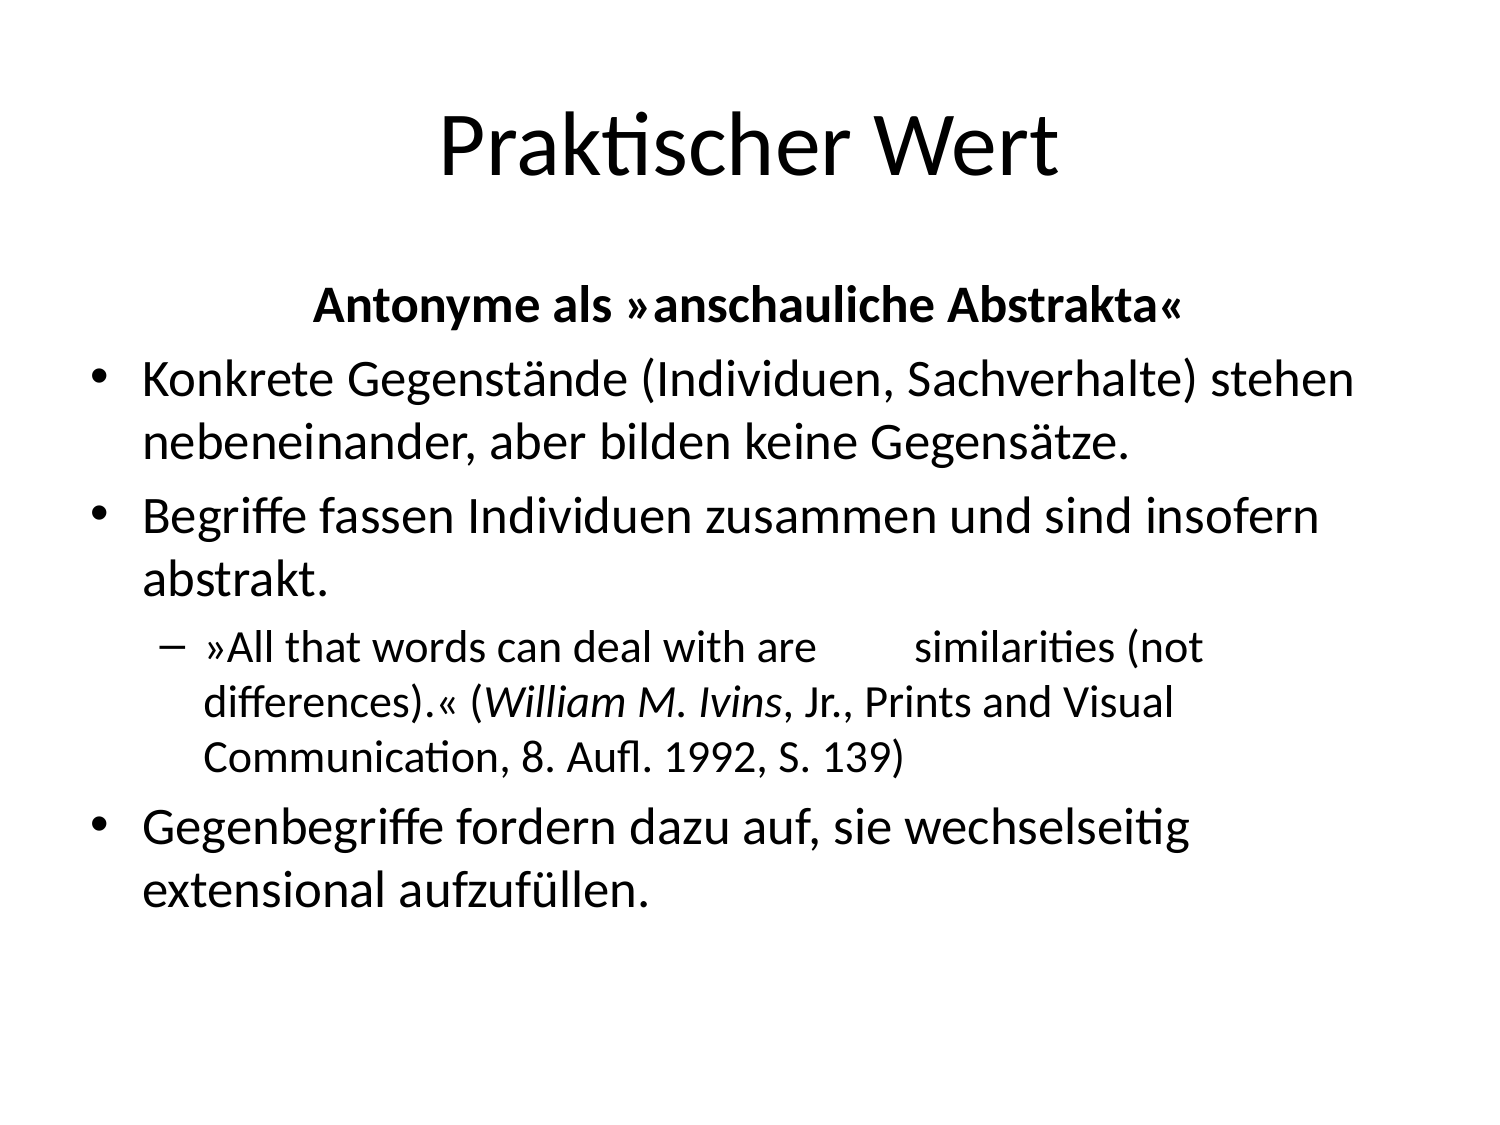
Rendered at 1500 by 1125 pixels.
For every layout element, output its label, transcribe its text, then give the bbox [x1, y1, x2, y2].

title Praktischer Wert [75, 45, 1425, 233]
list Antonyme als »anschauliche Abstrakta« Konkrete Gegenstände (Individuen, Sachverhalte) stehen nebeneinander, aber bilden keine Gegensätze. Begriffe fassen Individuen zusammen und sind insofern abstrakt. »All that words can deal with are similarities (not differences).« (William M. Ivins, Jr., Prints and Visual Communication, 8. Aufl. 1992, S. 139) Gegenbegriffe fordern dazu auf, sie wechselseitig extensional aufzufüllen. [75, 262, 1425, 1005]
